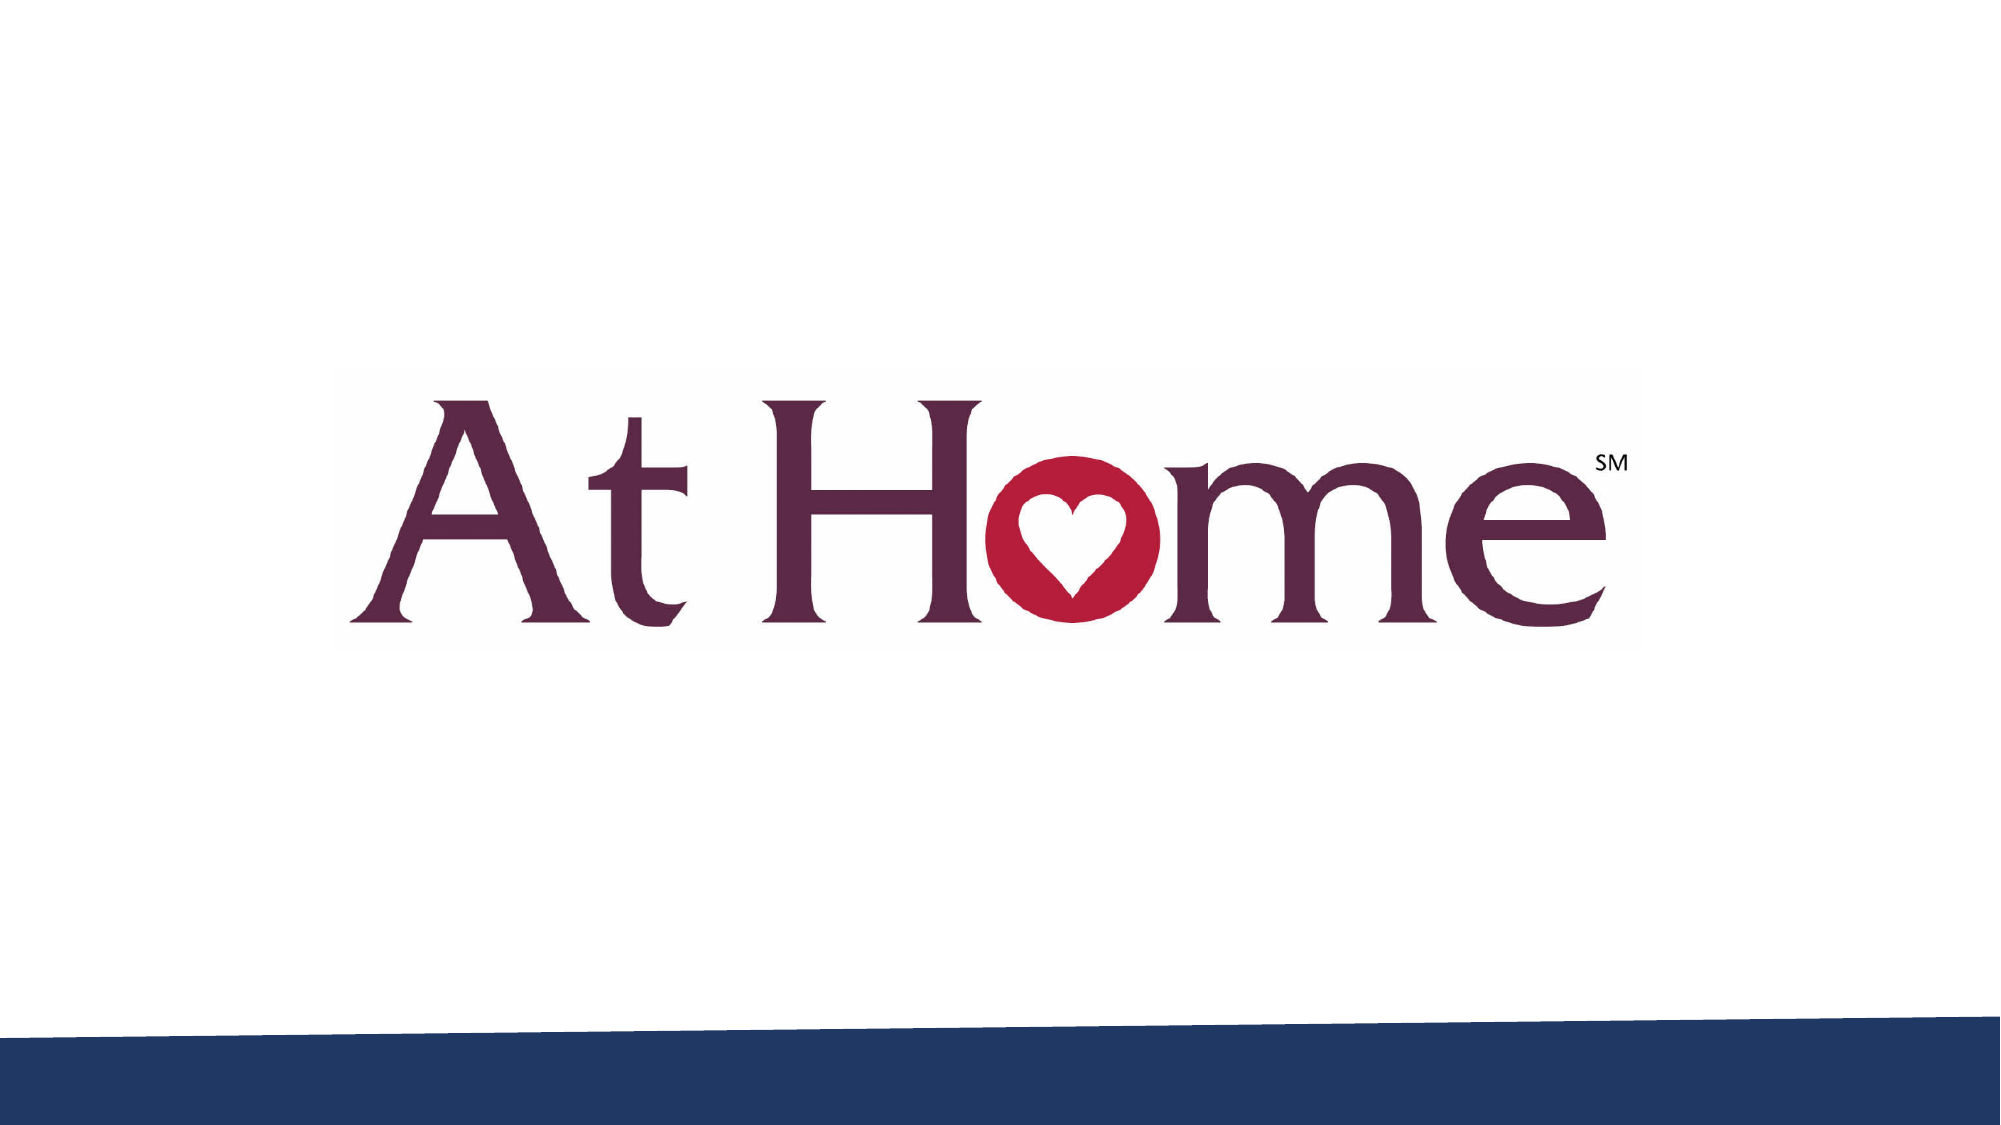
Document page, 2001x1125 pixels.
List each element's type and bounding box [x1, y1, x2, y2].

text_box [0, 1015, 2000, 1125]
picture [332, 367, 1644, 652]
